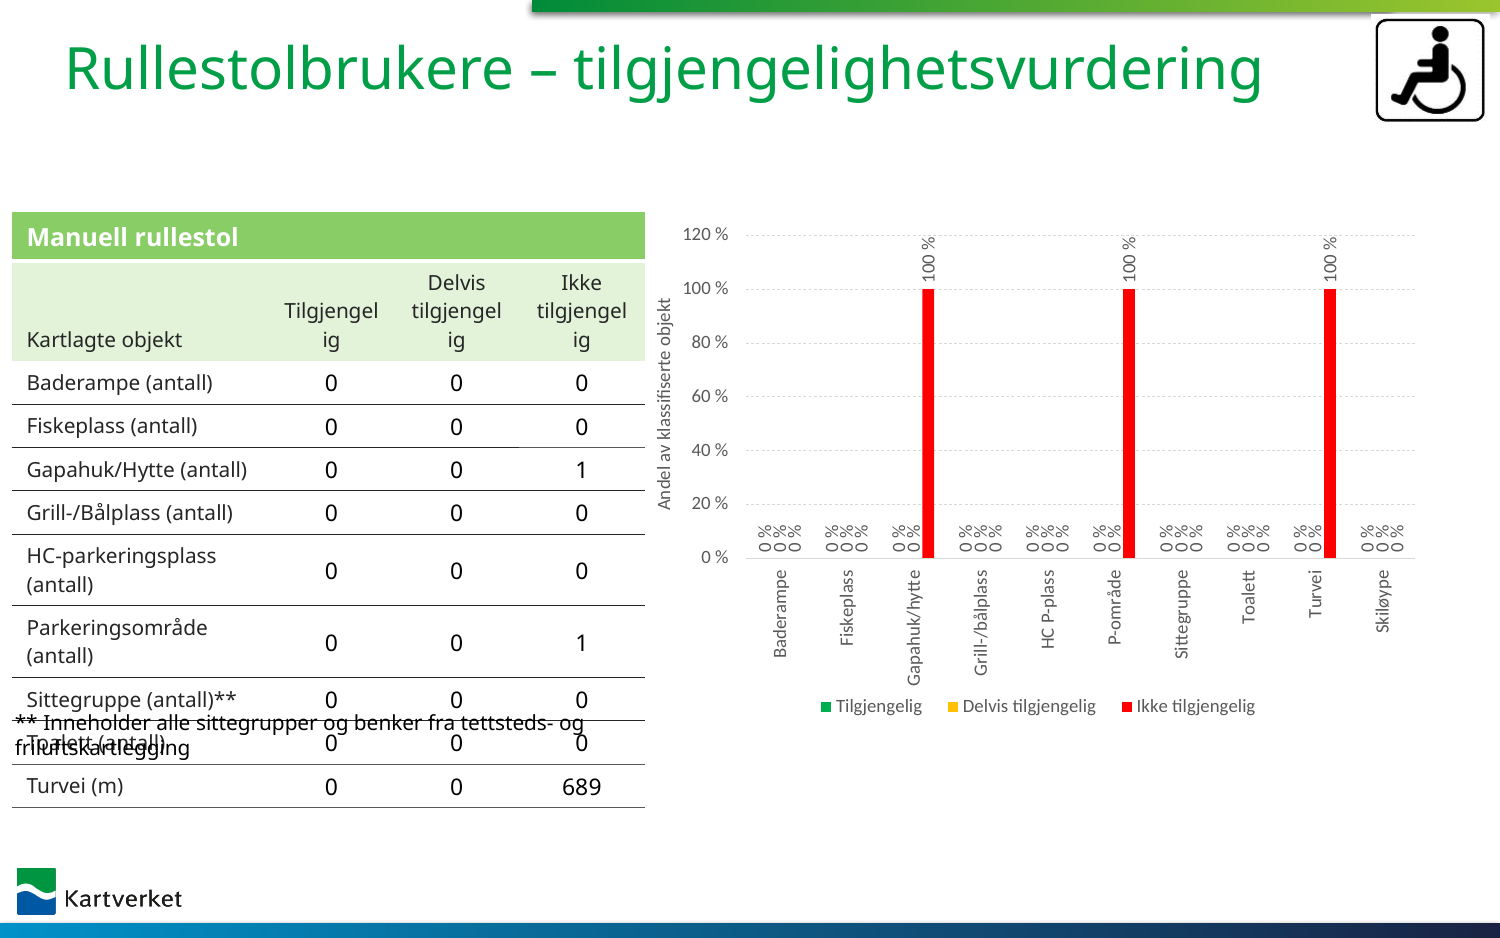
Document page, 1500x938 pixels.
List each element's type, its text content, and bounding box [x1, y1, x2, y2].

picture [643, 218, 1427, 728]
table_cell 1 [519, 606, 638, 677]
table_header Manuell rullestol [12, 212, 645, 259]
table_cell 1 [519, 448, 638, 490]
table_cell 0 [269, 448, 394, 490]
table_cell 0 [394, 448, 519, 490]
table_cell 0 [394, 535, 519, 605]
table_cell Turvei (m) [12, 768, 269, 807]
table_cell 0 [269, 606, 394, 677]
table_cell Gapahuk/Hytte (antall) [12, 448, 269, 490]
table_cell 0 [269, 535, 394, 605]
table_cell 0 [394, 491, 519, 534]
text_box Rullestolbrukere – tilgjengelighetsvurdering [49, 12, 1372, 109]
table_cell Grill-/Bålplass (antall) [12, 491, 269, 534]
table_cell HC-parkeringsplass (antall) [12, 535, 269, 605]
table_cell Kartlagte objekt [12, 263, 269, 361]
table_cell 0 [269, 361, 394, 404]
table_cell 0 [269, 768, 394, 807]
text_box ** Inneholder alle sittegrupper og benker fra tettsteds- og friluftskartlegging [0, 702, 745, 768]
table_cell Ikke tilgjengelig [519, 263, 638, 361]
table_cell 0 [519, 361, 638, 404]
table_cell 0 [394, 678, 519, 702]
table_cell Fiskeplass (antall) [12, 405, 269, 447]
table_cell 0 [394, 361, 519, 404]
table_cell Delvis tilgjengelig [394, 263, 519, 361]
table_cell 0 [269, 491, 394, 534]
picture [1371, 13, 1491, 127]
table_cell Sittegruppe (antall)** [12, 678, 269, 702]
table_cell 0 [519, 491, 638, 534]
table_cell 0 [269, 678, 394, 702]
table_cell Tilgjengelig [269, 263, 394, 361]
table_cell 0 [519, 678, 638, 702]
table_cell Parkeringsområde (antall) [12, 606, 269, 677]
table_cell 0 [394, 768, 519, 807]
table_cell 0 [519, 535, 638, 605]
table_cell 0 [394, 606, 519, 677]
table_cell 0 [269, 405, 394, 447]
table_cell 0 [394, 405, 519, 447]
table_cell 0 [519, 405, 638, 447]
table_cell 689 [519, 768, 645, 807]
table_cell Baderampe (antall) [12, 361, 269, 404]
